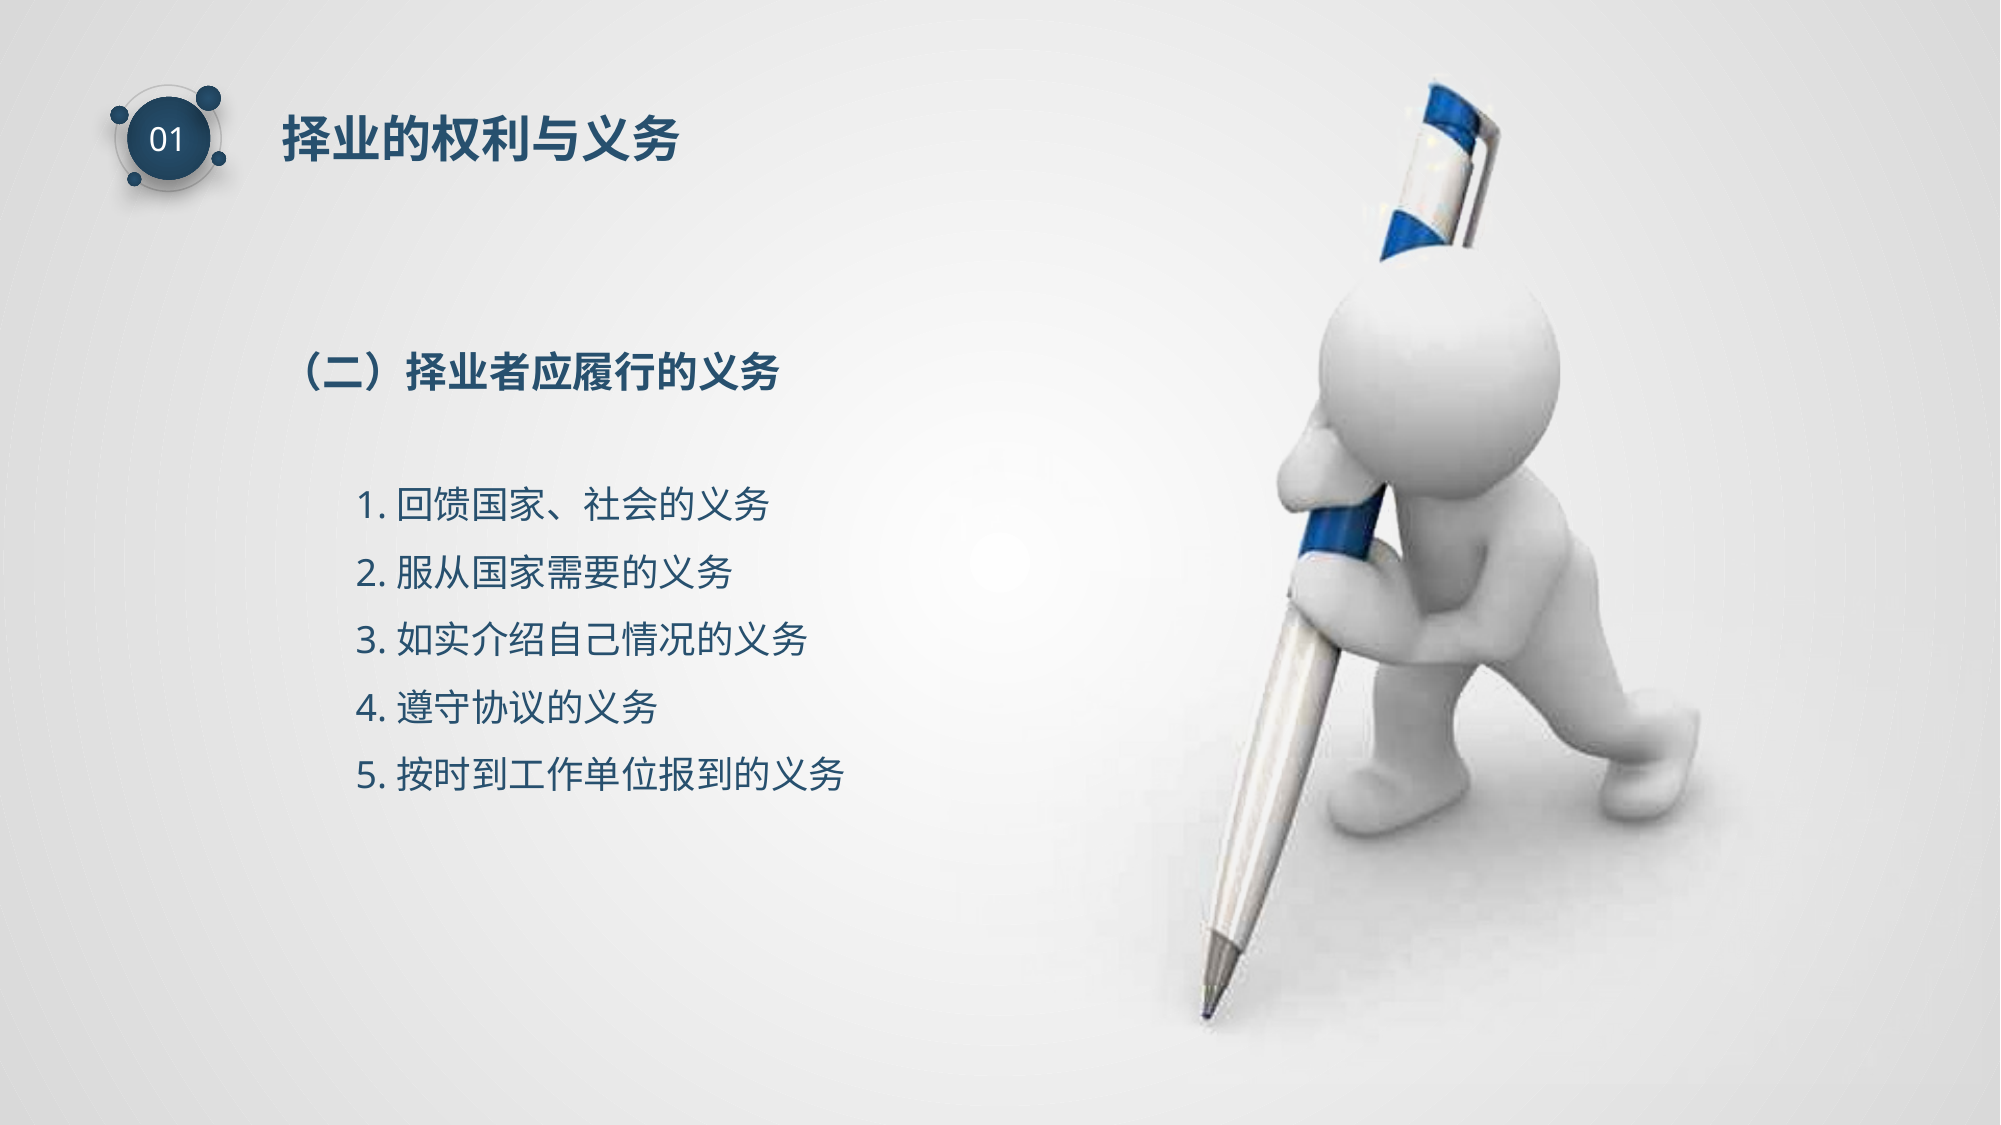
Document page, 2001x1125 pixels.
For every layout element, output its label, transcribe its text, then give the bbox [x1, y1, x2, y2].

text_box 1.回馈国家、社会的义务 2.服从国家需要的义务 3.如实介绍自己情况的义务 4.遵守协议的义务 5.按时到工作单位报到的义务 [265, 451, 940, 1049]
text_box （二）择业者应履行的义务 [265, 313, 940, 451]
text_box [110, 85, 226, 192]
picture [940, 41, 1982, 1084]
text_box 择业的权利与义务 [266, 100, 697, 176]
